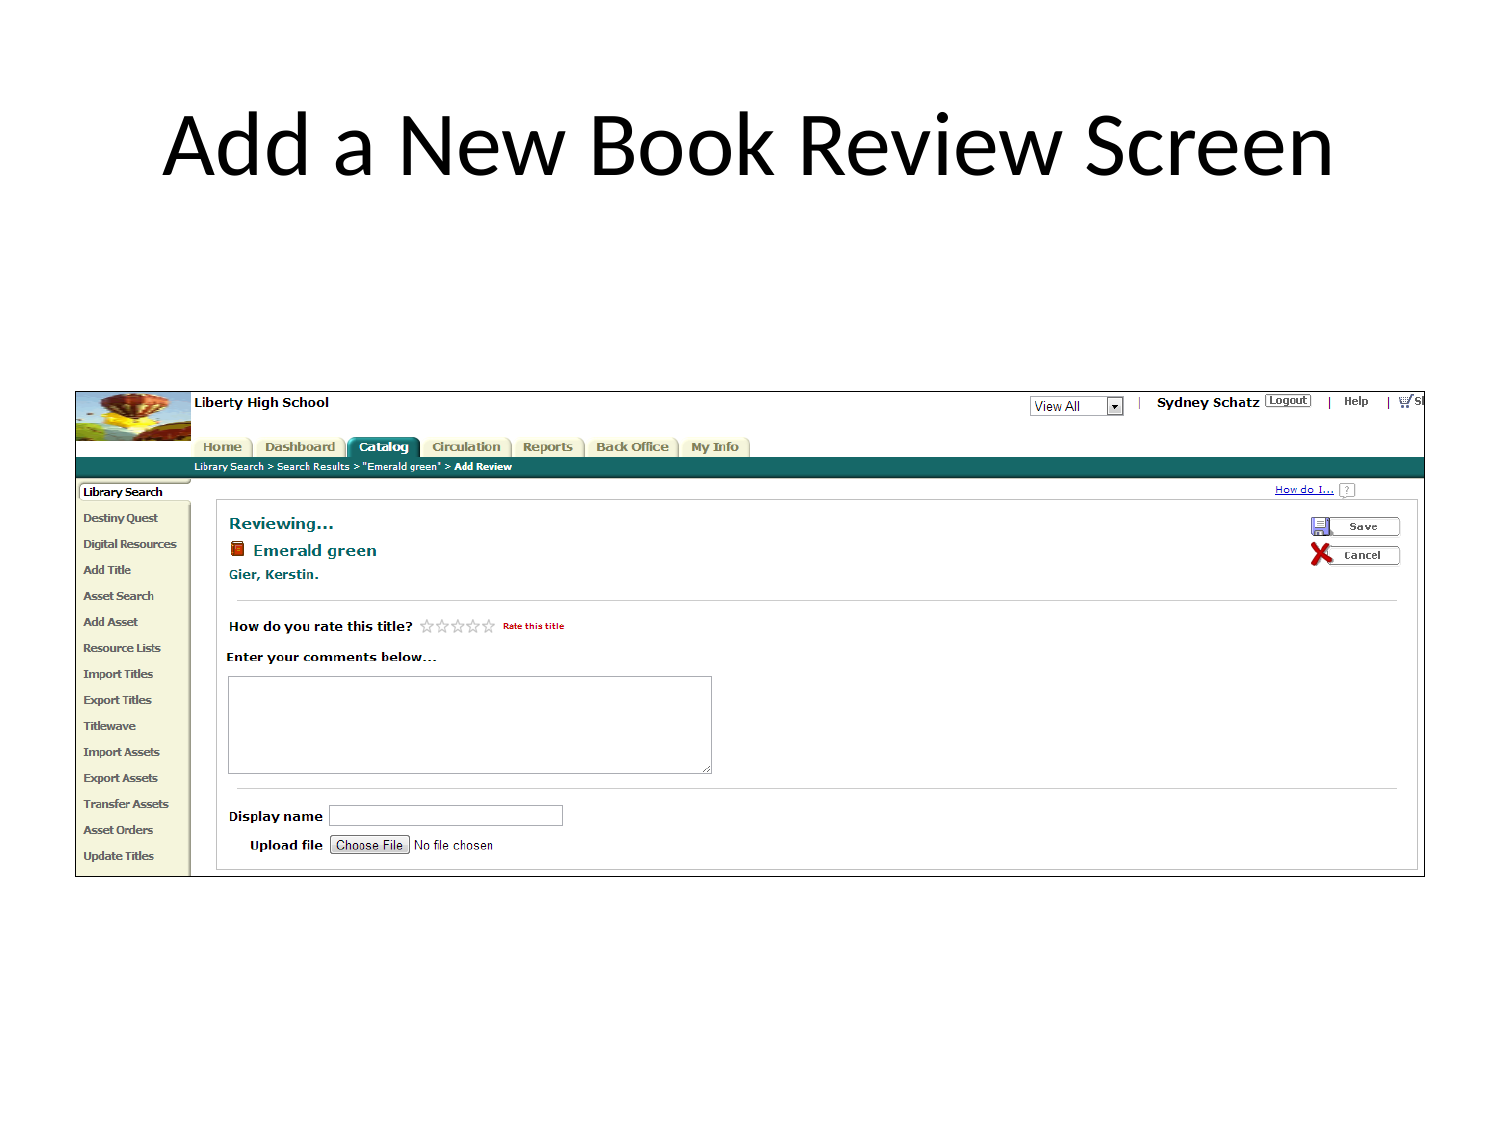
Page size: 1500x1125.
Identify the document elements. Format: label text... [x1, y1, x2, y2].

title Add a New Book Review Screen [75, 45, 1425, 233]
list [74, 390, 1426, 877]
